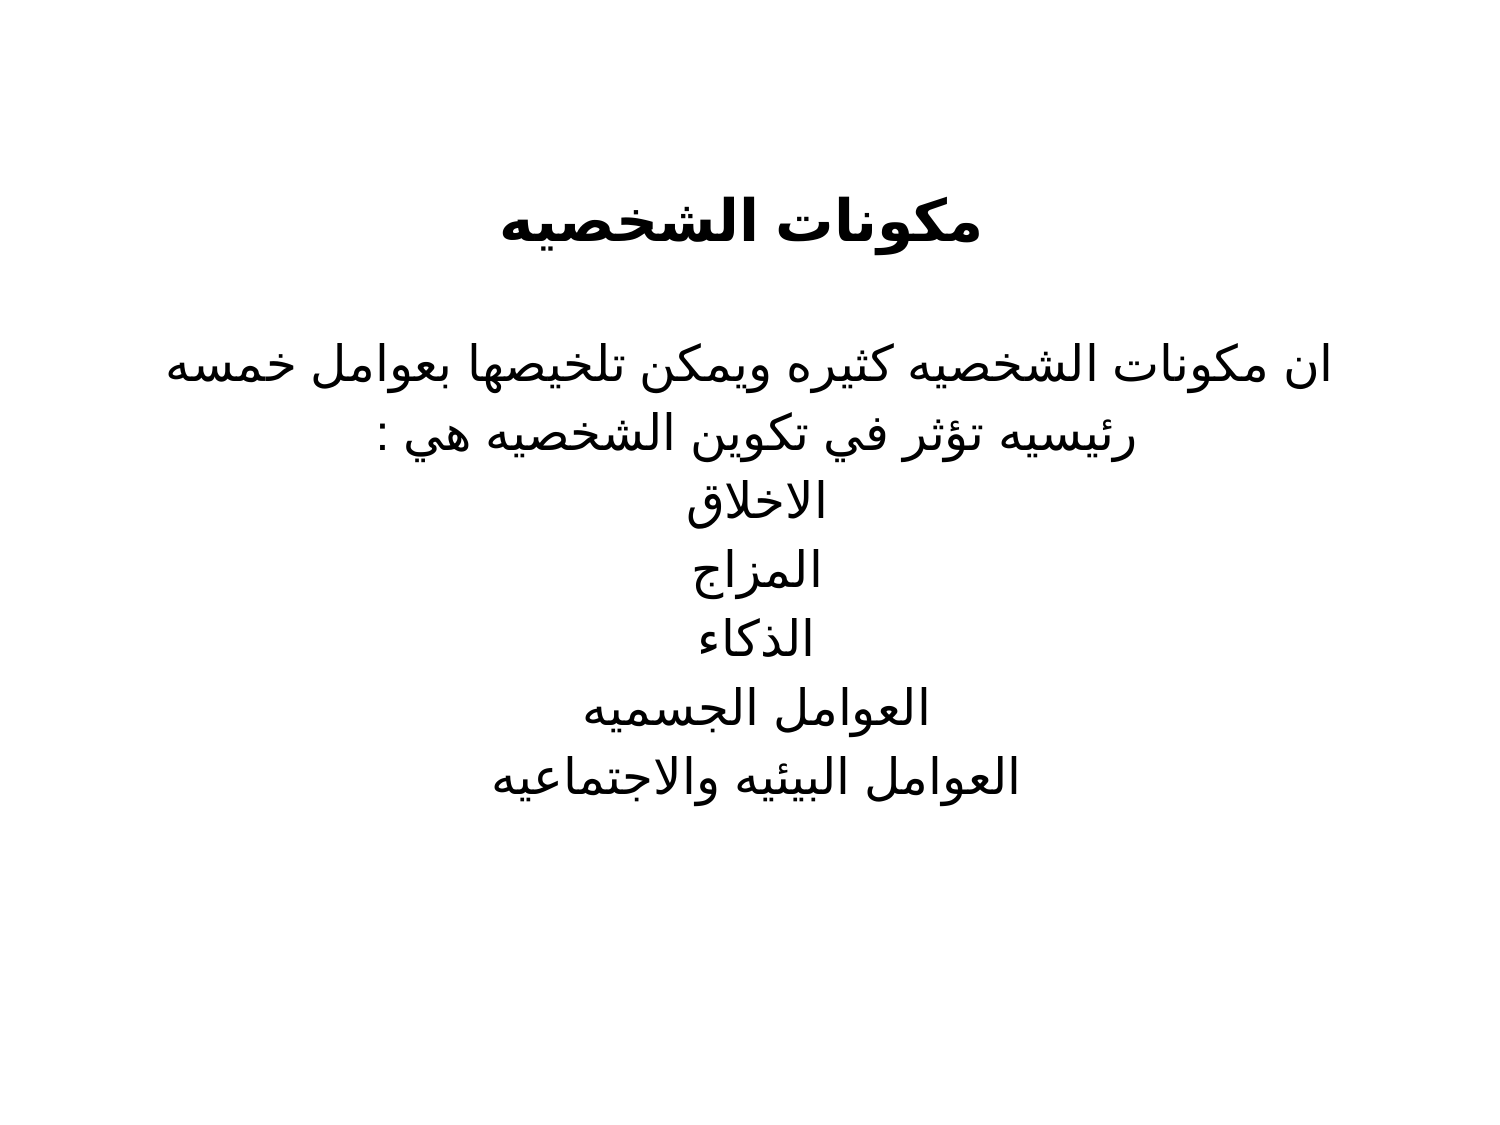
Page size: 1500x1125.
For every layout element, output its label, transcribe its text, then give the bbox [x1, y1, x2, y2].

title مكونات الشخصيه ان مكونات الشخصيه كثيره ويمكن تلخيصها بعوامل خمسه رئيسيه تؤثر في تكوين الشخصيه هي : الاخلاق المزاج الذكاء العوامل الجسميه العوامل البيئيه والاجتماعيه [112, 75, 1388, 963]
